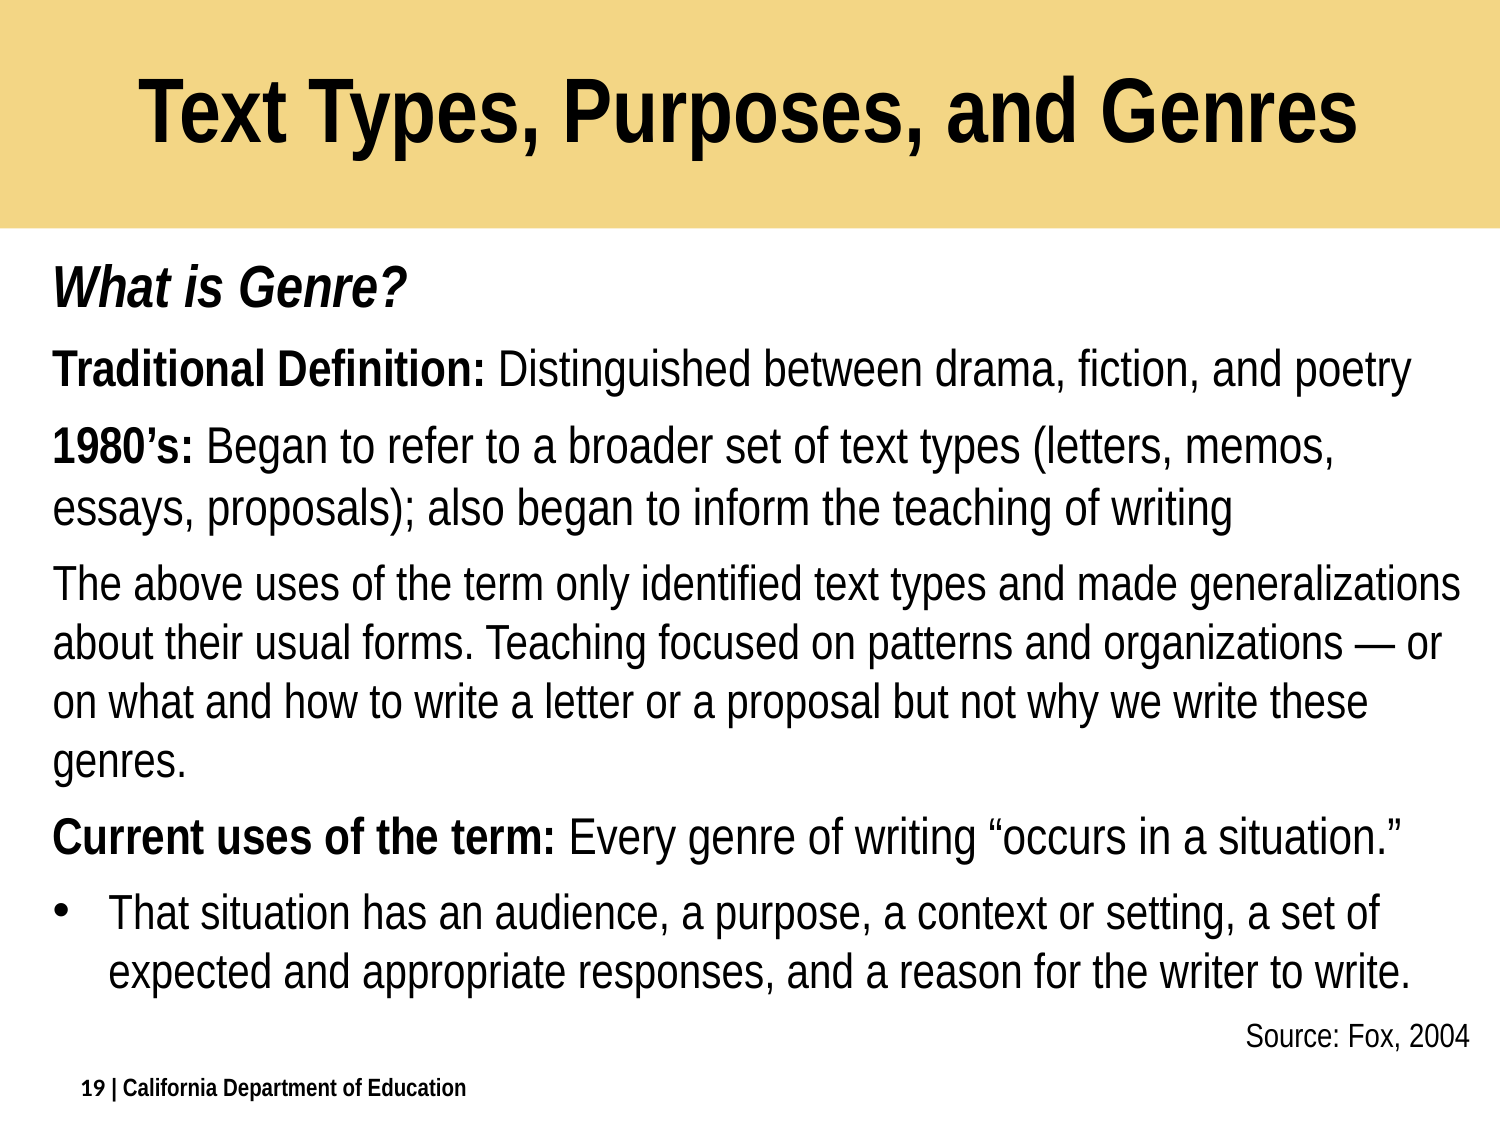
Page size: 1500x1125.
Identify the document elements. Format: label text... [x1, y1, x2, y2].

list What is Genre? Traditional Definition: Distinguished between drama, fiction, and poetry 1980’s: Began to refer to a broader set of text types (letters, memos, essays, proposals); also began to inform the teaching of writing The above uses of the term only identified text types and made generalizations about their usual forms. Teaching focused on patterns and organizations — or on what and how to write a letter or a proposal but not why we write these genres. Current uses of the term: Every genre of writing “occurs in a situation.” That situation has an audience, a purpose, a context or setting, a set of expected and appropriate responses, and a reason for the writer to write. Source: Fox, 2004 [37, 240, 1486, 1069]
slide_number 19 [55, 1064, 121, 1124]
footer | California Department of Education [121, 1064, 699, 1124]
title Text Types, Purposes, and Genres [0, 11, 1500, 200]
